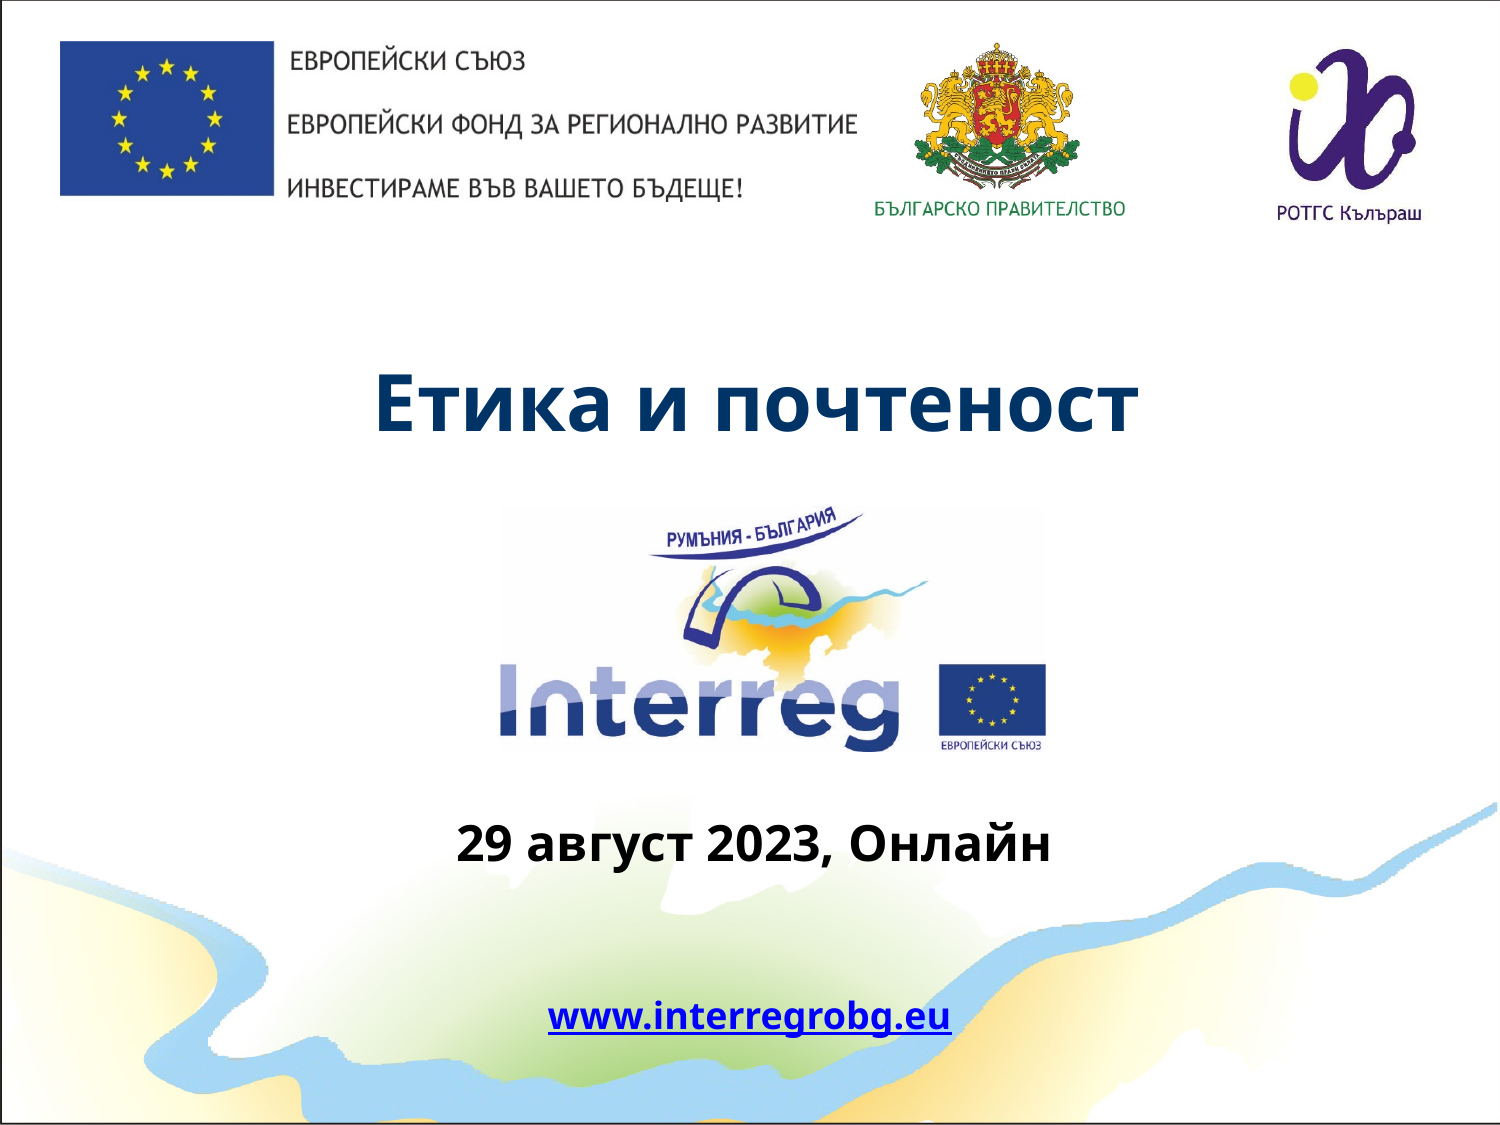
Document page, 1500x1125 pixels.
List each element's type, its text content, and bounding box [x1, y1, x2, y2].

text_box [1124, 37, 1438, 200]
picture [0, 1, 1500, 1125]
text_box [24, 24, 263, 188]
text_box 29 август 2023, Онлайн www.interregrobg.eu [310, 894, 1199, 1021]
subtitle Етика и почтеност [37, 344, 1476, 782]
